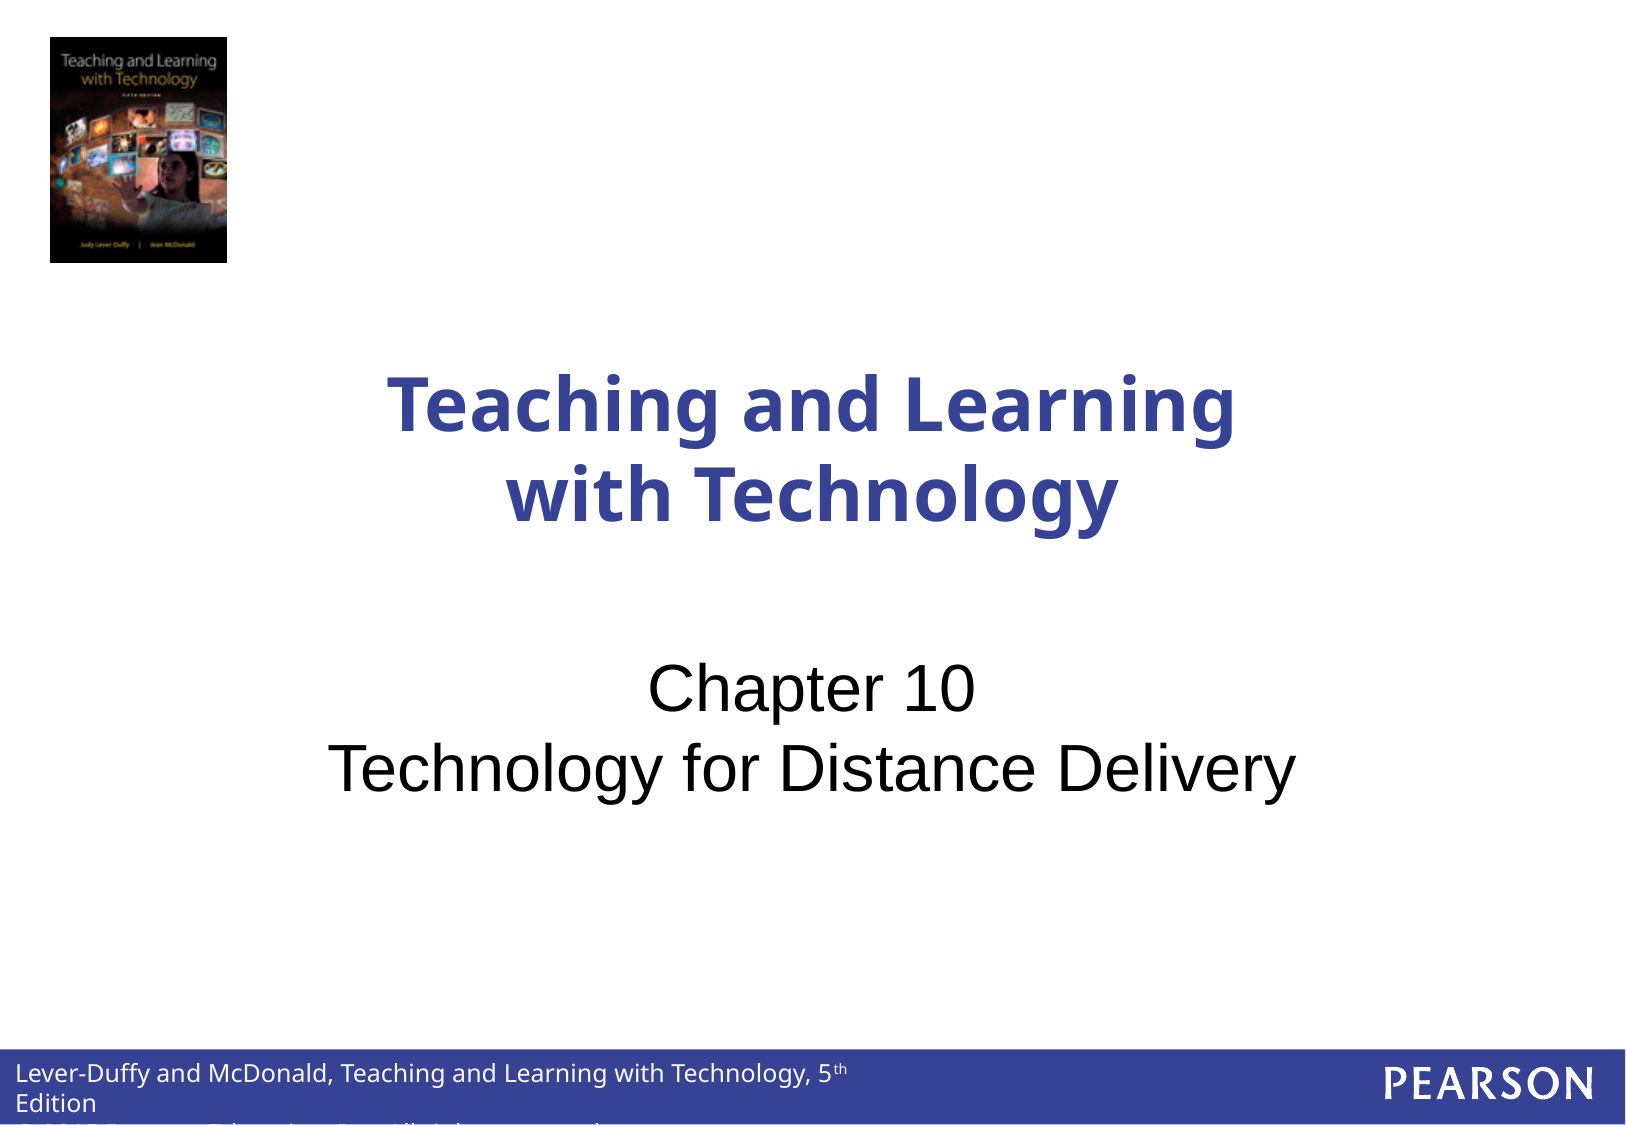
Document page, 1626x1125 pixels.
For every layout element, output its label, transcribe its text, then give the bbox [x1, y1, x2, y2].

title Teaching and Learning with Technology [121, 349, 1504, 591]
picture [49, 37, 227, 263]
subtitle Chapter 10 Technology for Distance Delivery [243, 637, 1382, 925]
